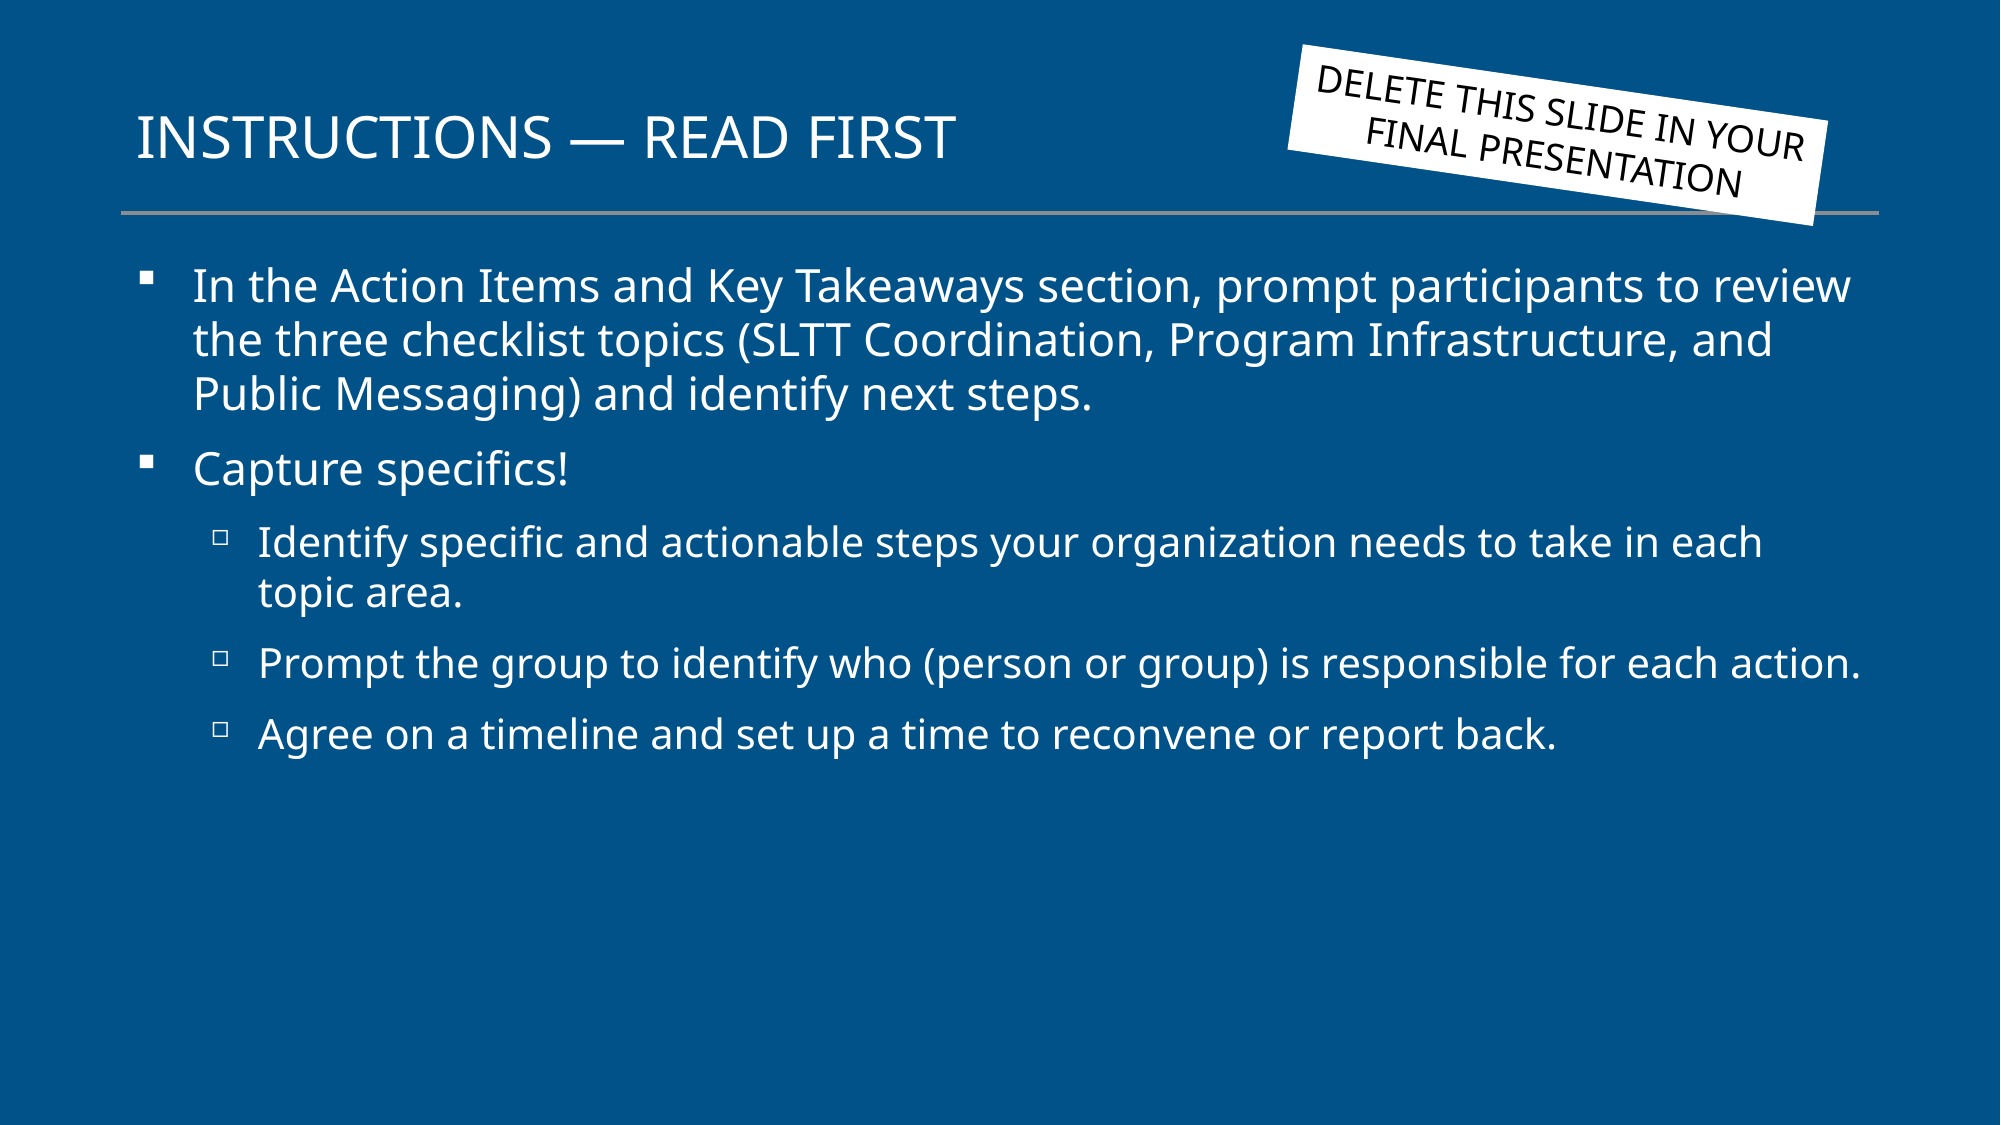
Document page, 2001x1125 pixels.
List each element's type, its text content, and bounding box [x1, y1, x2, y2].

title INSTRUCTIONS — READ FIRST [121, 74, 1606, 197]
list DELETE THIS SLIDE IN YOUR FINAL PRESENTATION [1287, 44, 1829, 227]
title INSTRUCTIONS — READ FIRST [1515, 74, 1879, 197]
list In the Action Items and Key Takeaways section, prompt participants to review the three checklist topics (SLTT Coordination, Program Infrastructure, and Public Messaging) and identify next steps. Capture specifics! Identify specific and actionable steps your organization needs to take in each topic area. Prompt the group to identify who (person or group) is responsible for each action. Agree on a timeline and set up a time to reconvene or report back. [121, 249, 1879, 1039]
